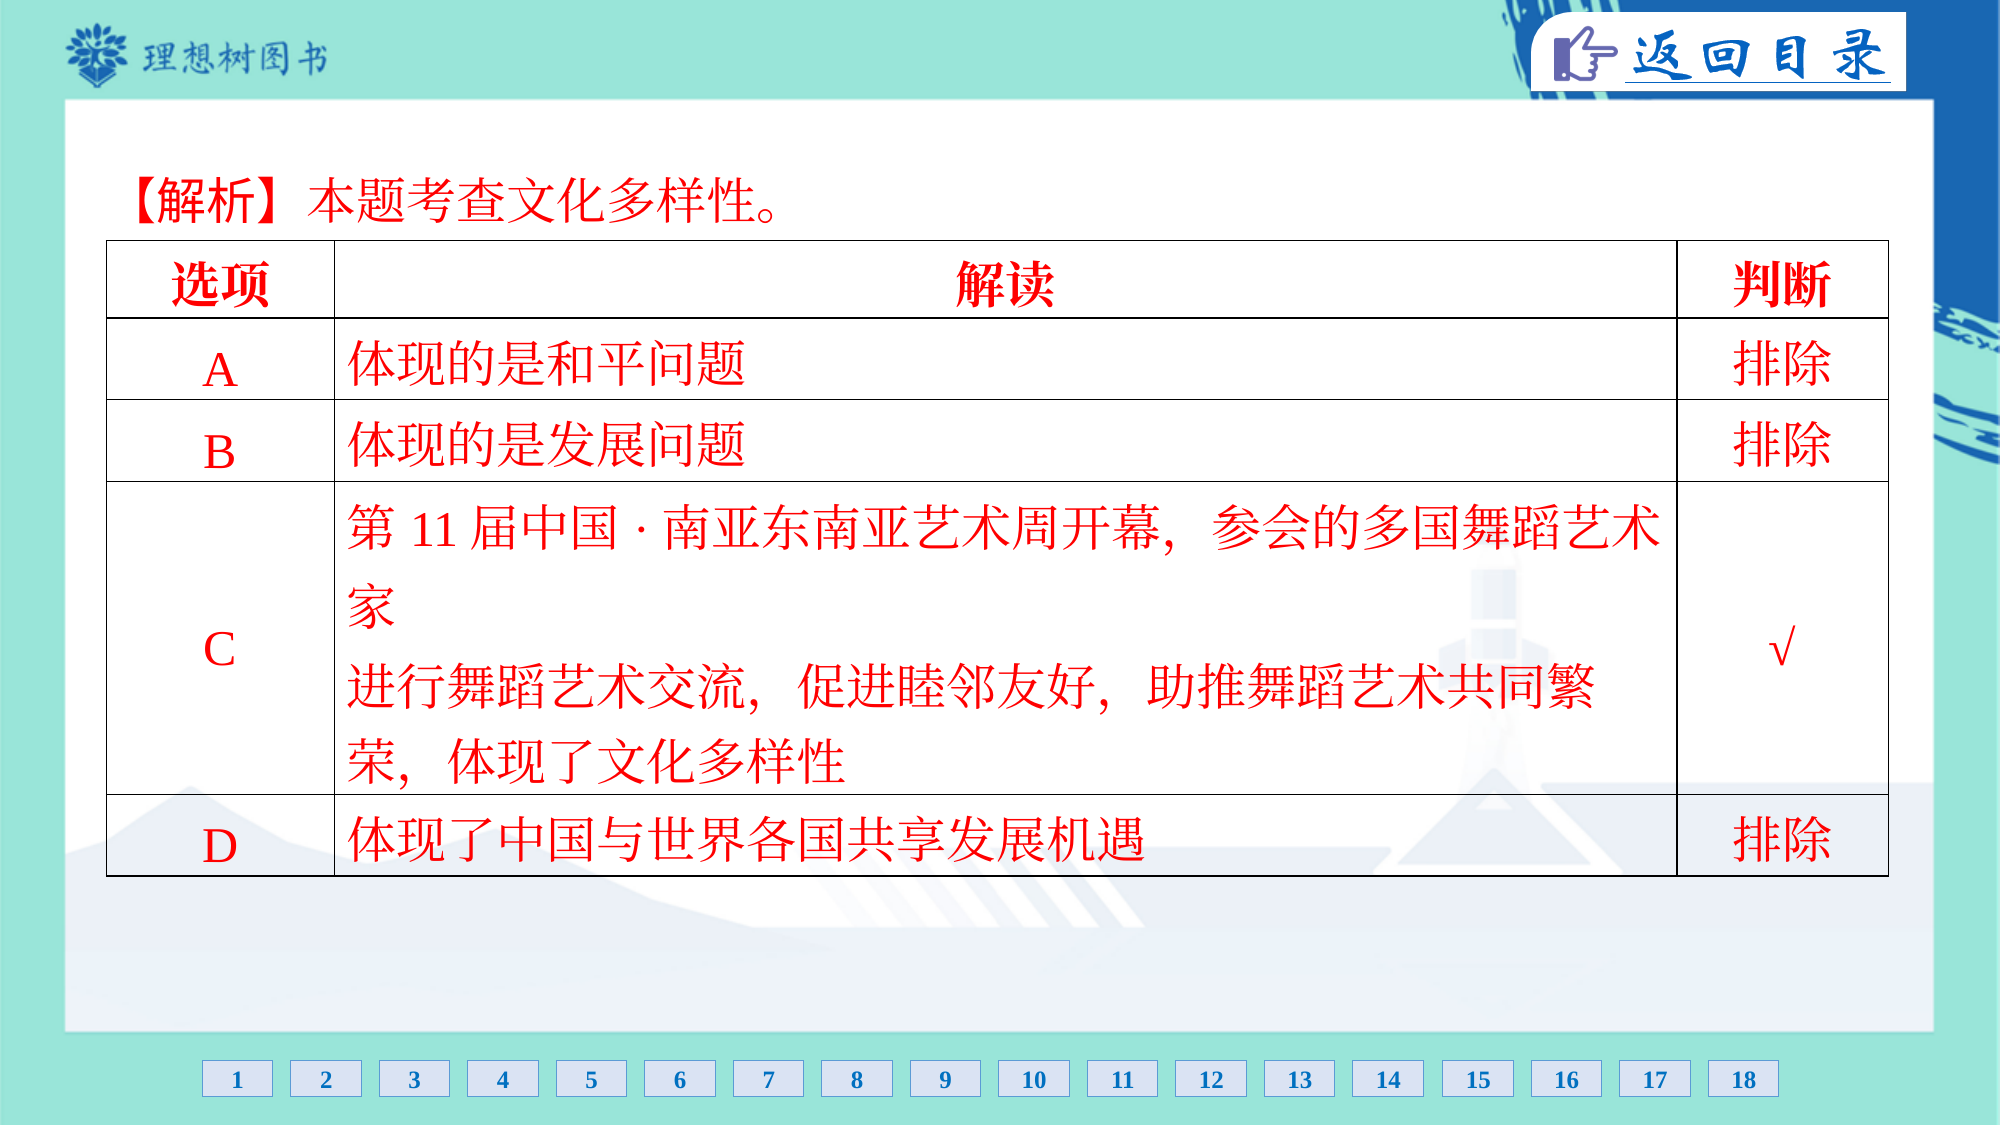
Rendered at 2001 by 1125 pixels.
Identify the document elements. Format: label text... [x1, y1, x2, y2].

table_header 选项 [107, 241, 334, 317]
table_cell √ [1678, 482, 1888, 794]
table_cell A [107, 319, 334, 399]
table_cell 第11届中国·南亚东南亚艺术周开幕，参会的多国舞蹈艺术家 进行舞蹈艺术交流，促进睦邻友好，助推舞蹈艺术共同繁 荣，体现了文化多样性 [335, 482, 1676, 794]
table_cell D [107, 795, 334, 875]
table_header 判断 [1678, 241, 1888, 317]
table_cell B [107, 400, 334, 481]
table_header 解读 [335, 241, 1676, 317]
table_cell 排除 [1678, 319, 1888, 399]
picture [0, 0, 2000, 1125]
text_box 【解析】本题考查文化多样性。 [106, 141, 1895, 220]
table_cell 排除 [1678, 795, 1888, 875]
table_cell 体现了中国与世界各国共享发展机遇 [335, 795, 1676, 875]
table_cell 体现的是发展问题 [335, 400, 1676, 481]
table_cell 排除 [1678, 400, 1888, 481]
table_cell C [107, 482, 334, 794]
table_cell 体现的是和平问题 [335, 319, 1676, 399]
